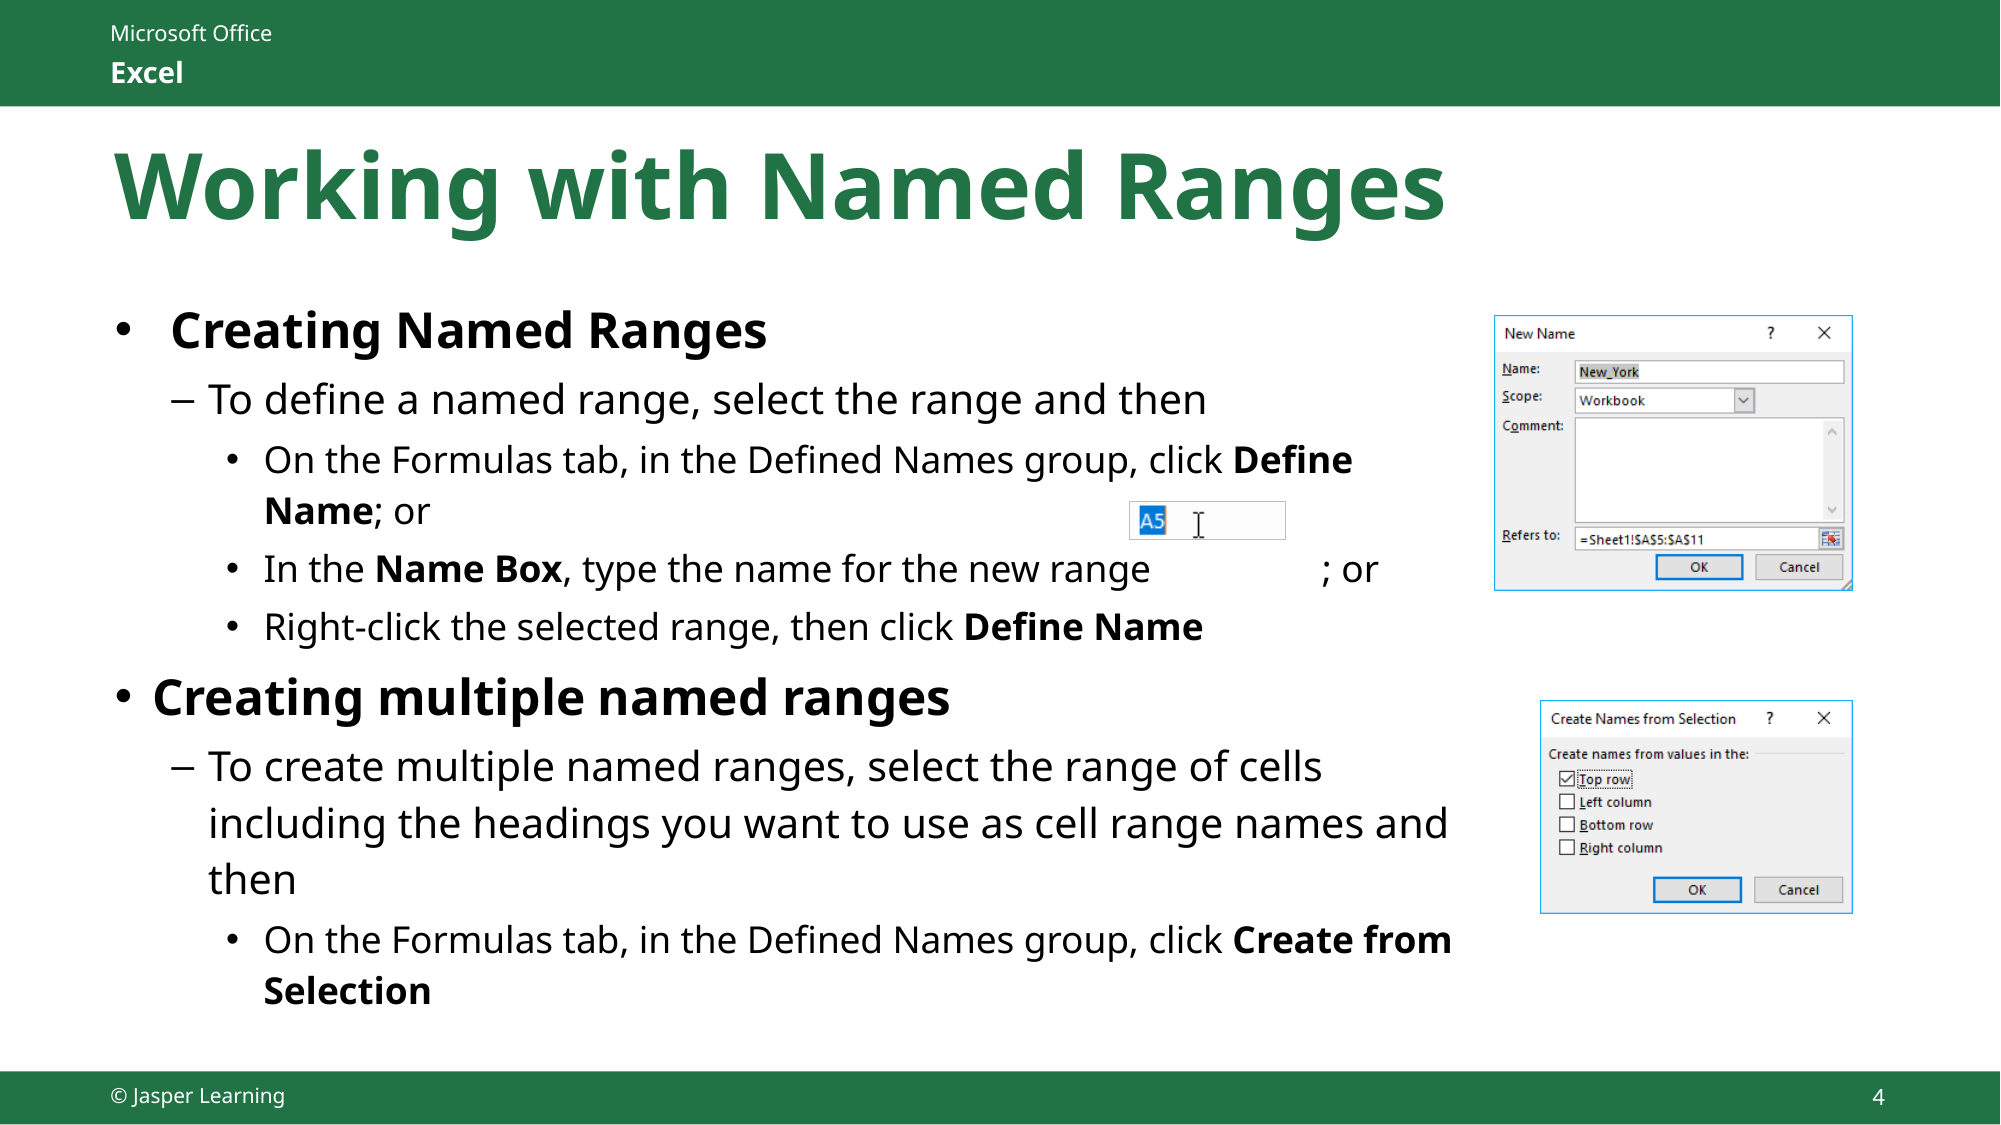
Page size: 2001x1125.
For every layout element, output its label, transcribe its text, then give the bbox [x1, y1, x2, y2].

list Creating Named Ranges To define a named range, select the range and then On the Formulas tab, in the Defined Names group, click Define Name; or In the Name Box, type the name for the new range ; or Right-click the selected range, then click Define Name Creating multiple named ranges To create multiple named ranges, select the range of cells including the headings you want to use as cell range names and then On the Formulas tab, in the Defined Names group, click Create from Selection [99, 283, 1495, 1026]
footer © Jasper Learning [95, 1065, 729, 1125]
picture [1493, 315, 1853, 591]
title Working with Named Ranges [99, 118, 1866, 248]
slide_number 4 [1433, 1065, 1900, 1125]
picture [1539, 700, 1853, 915]
picture [1128, 501, 1286, 540]
